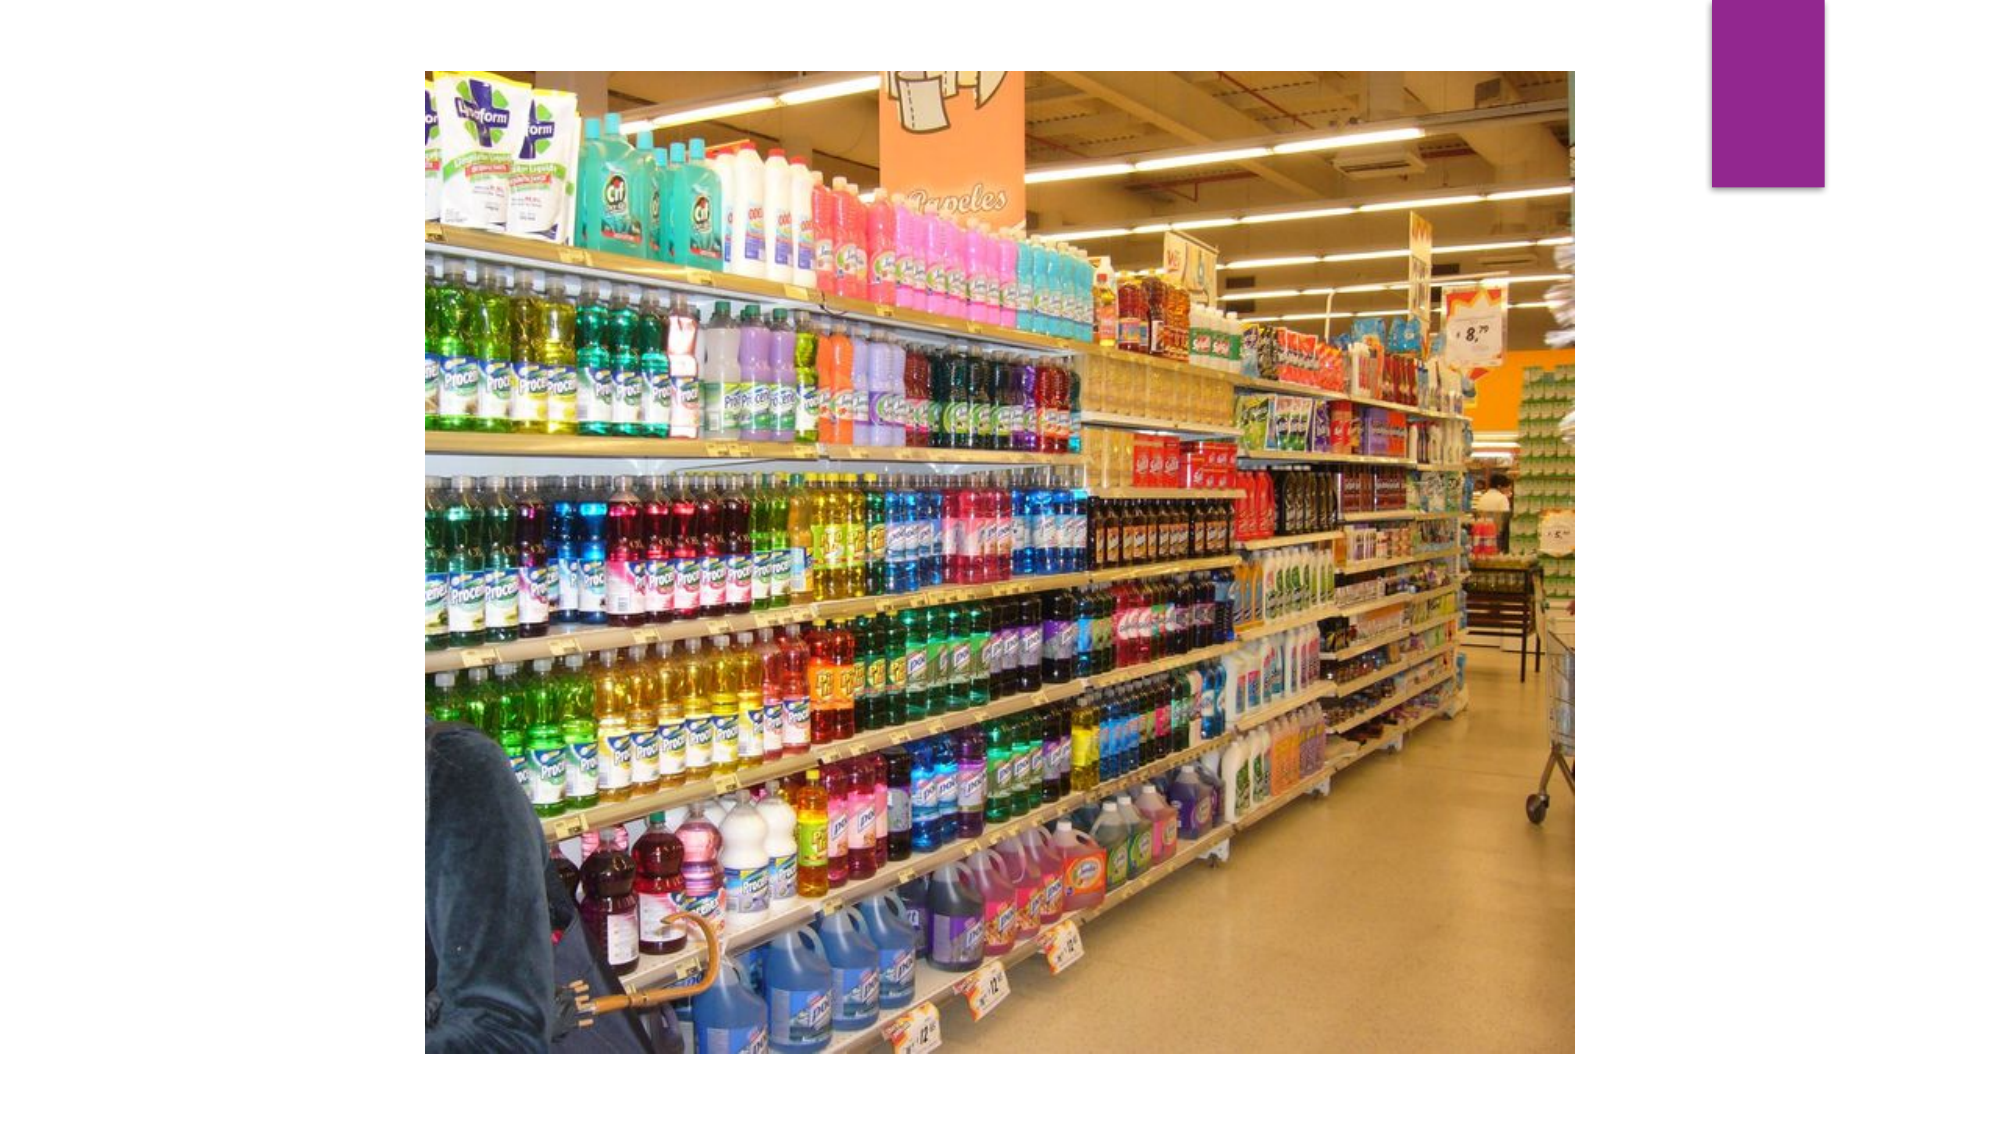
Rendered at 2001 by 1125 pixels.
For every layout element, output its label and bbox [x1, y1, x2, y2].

picture [424, 70, 1576, 1055]
